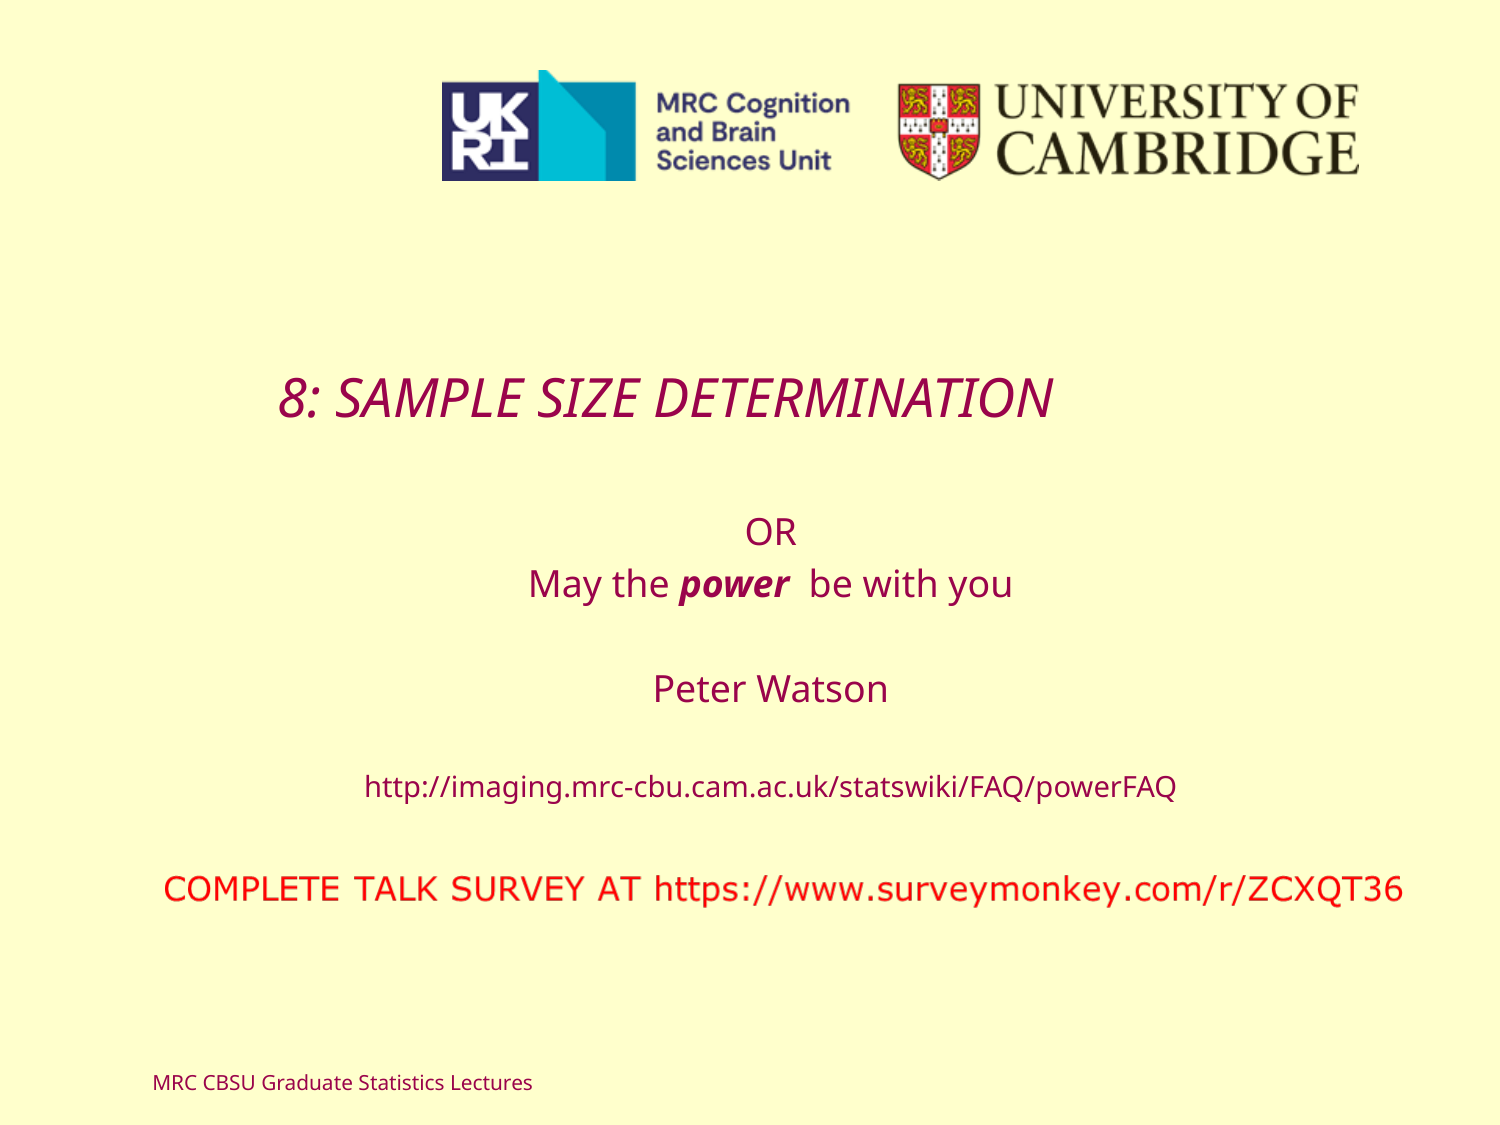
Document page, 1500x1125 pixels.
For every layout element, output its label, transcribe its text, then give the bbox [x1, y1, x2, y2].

footer MRC CBSU Graduate Statistics Lectures [137, 1062, 988, 1101]
picture [442, 70, 1359, 181]
title 8: SAMPLE SIZE DETERMINATION [262, 312, 1279, 488]
subtitle OR May the power be with you Peter Watson http://imaging.mrc-cbu.cam.ac.uk/statswiki/FAQ/powerFAQ [262, 500, 1280, 553]
picture [142, 857, 1424, 929]
